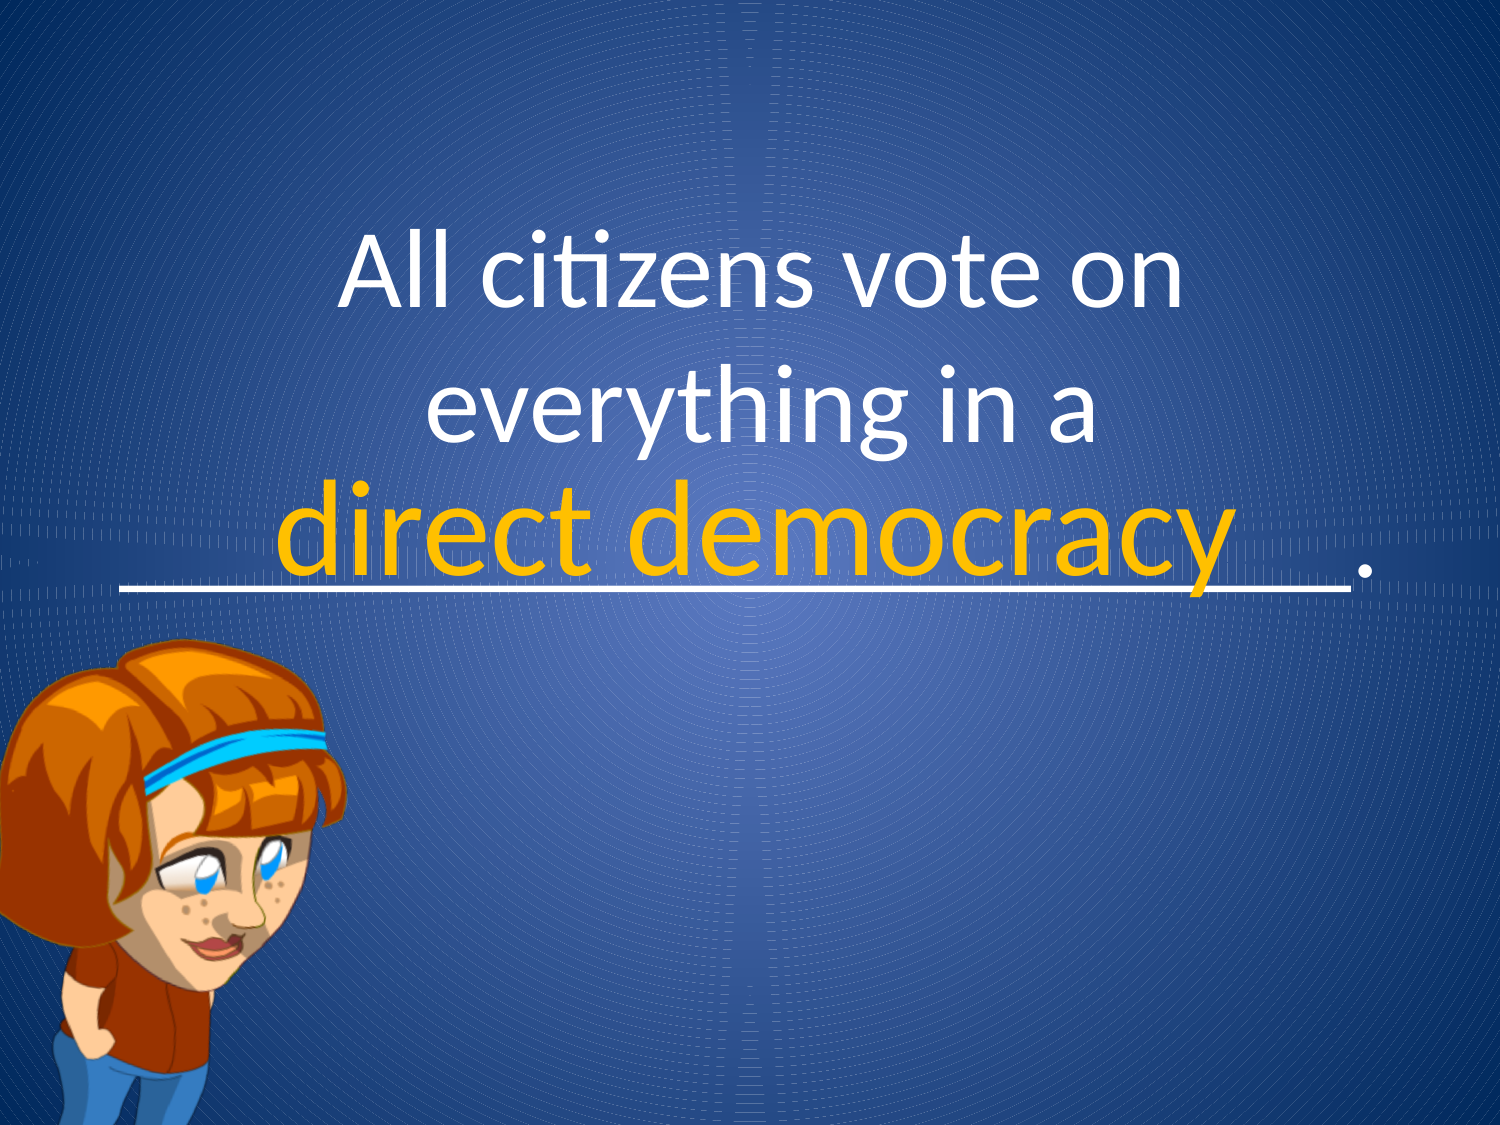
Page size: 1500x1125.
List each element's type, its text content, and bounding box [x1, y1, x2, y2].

text_box direct democracy [149, 430, 1363, 611]
text_box All citizens vote on everything in a ______________________. [99, 187, 1425, 608]
picture [0, 614, 366, 1125]
